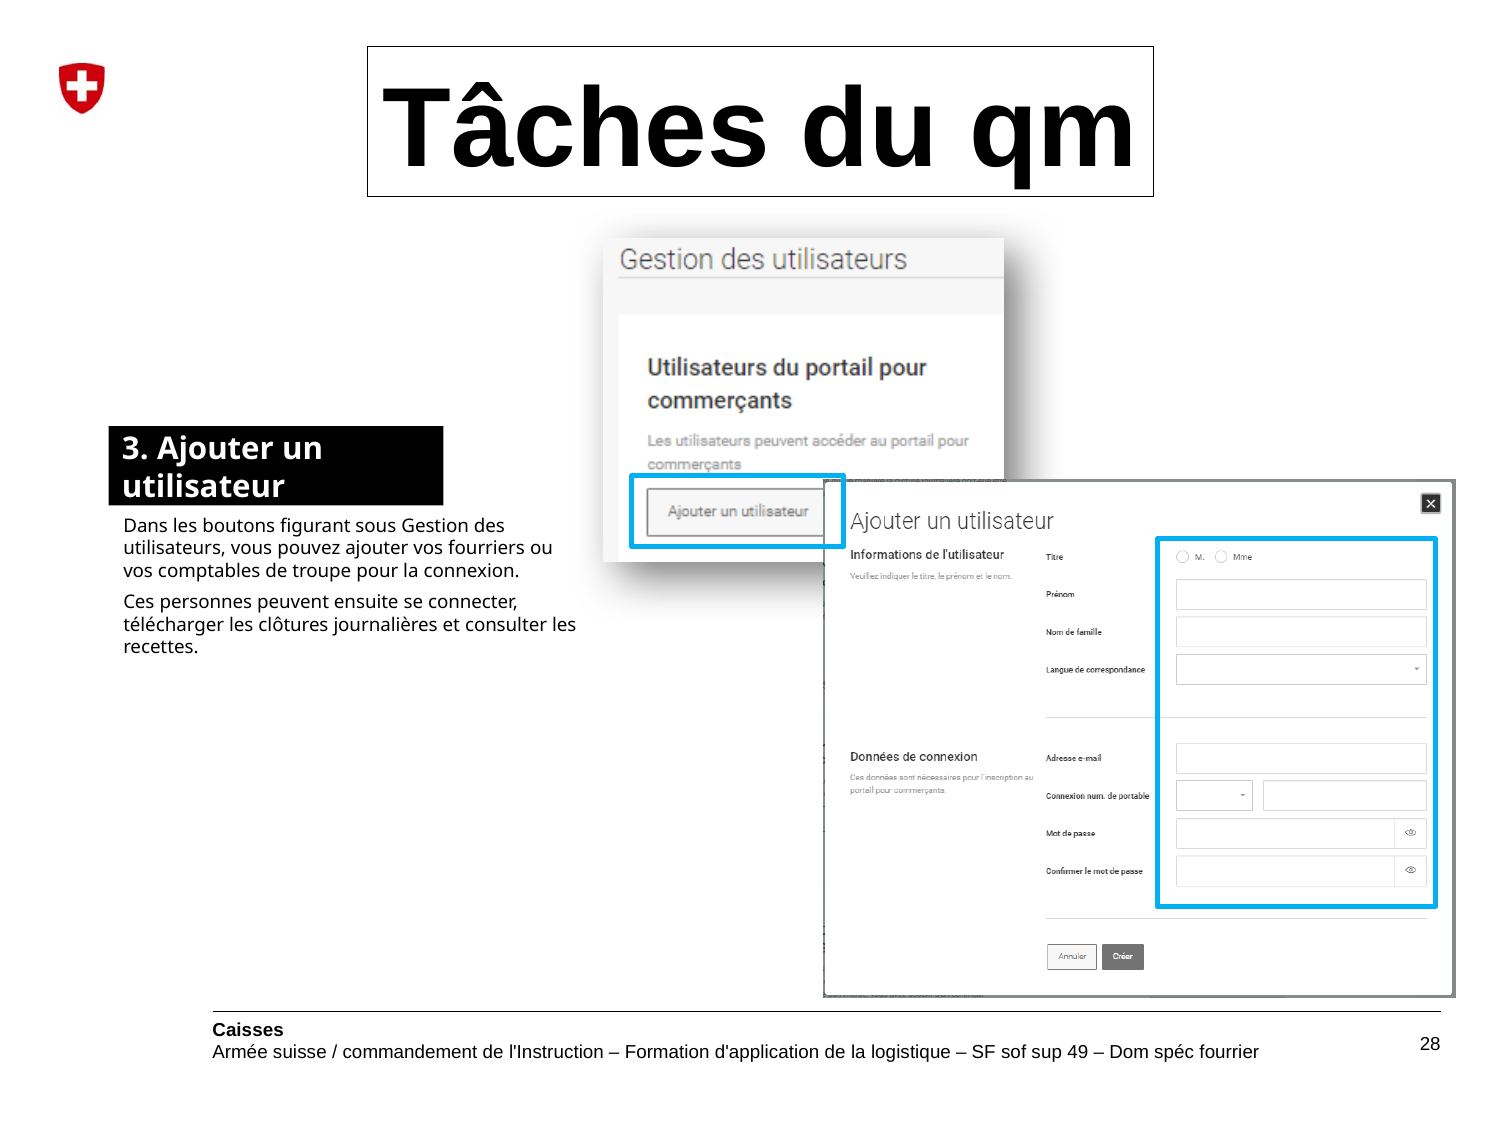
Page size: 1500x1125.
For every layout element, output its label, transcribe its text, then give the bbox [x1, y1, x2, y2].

text_box 3. Ajouter un utilisateur [108, 426, 444, 506]
text_box Tâches du qm [367, 46, 1154, 197]
text_box Dans les boutons figurant sous Gestion des utilisateurs, vous pouvez ajouter vos fourriers ou vos comptables de troupe pour la connexion. Ces personnes peuvent ensuite se connecter, télécharger les clôtures journalières et consulter les recettes. [108, 505, 599, 666]
picture [603, 237, 1456, 999]
picture [59, 63, 105, 114]
